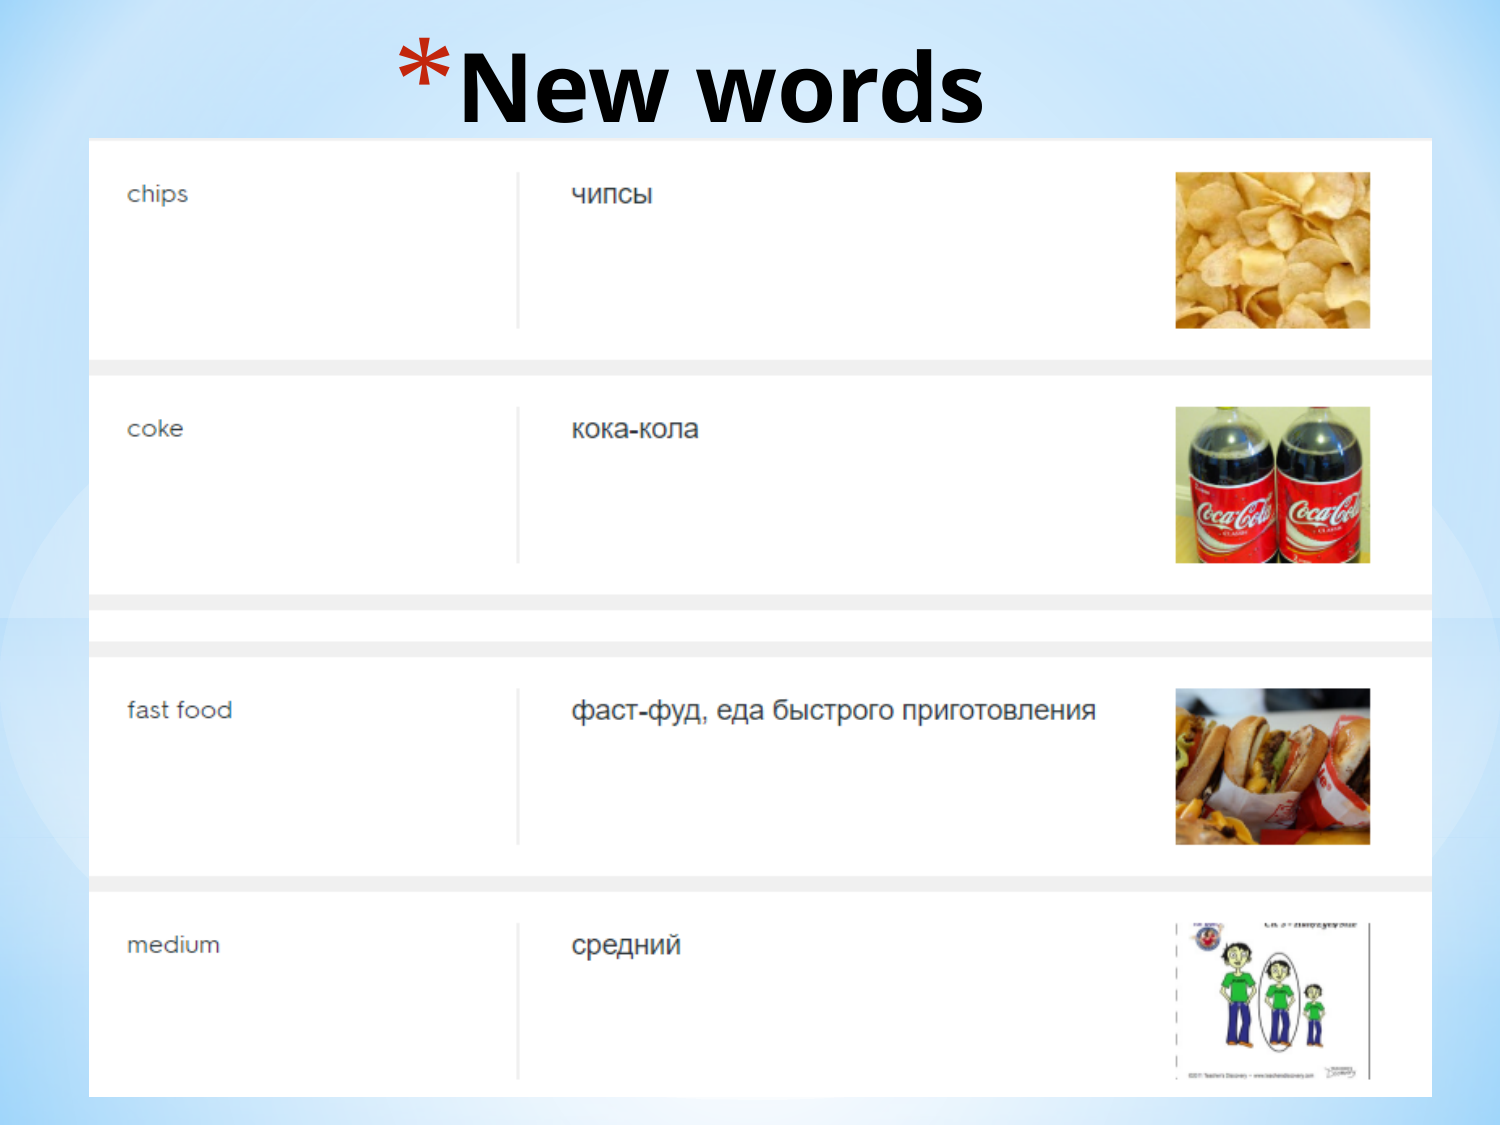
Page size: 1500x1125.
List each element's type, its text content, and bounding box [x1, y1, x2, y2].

picture [88, 138, 1432, 1097]
title New words [0, 19, 1002, 207]
